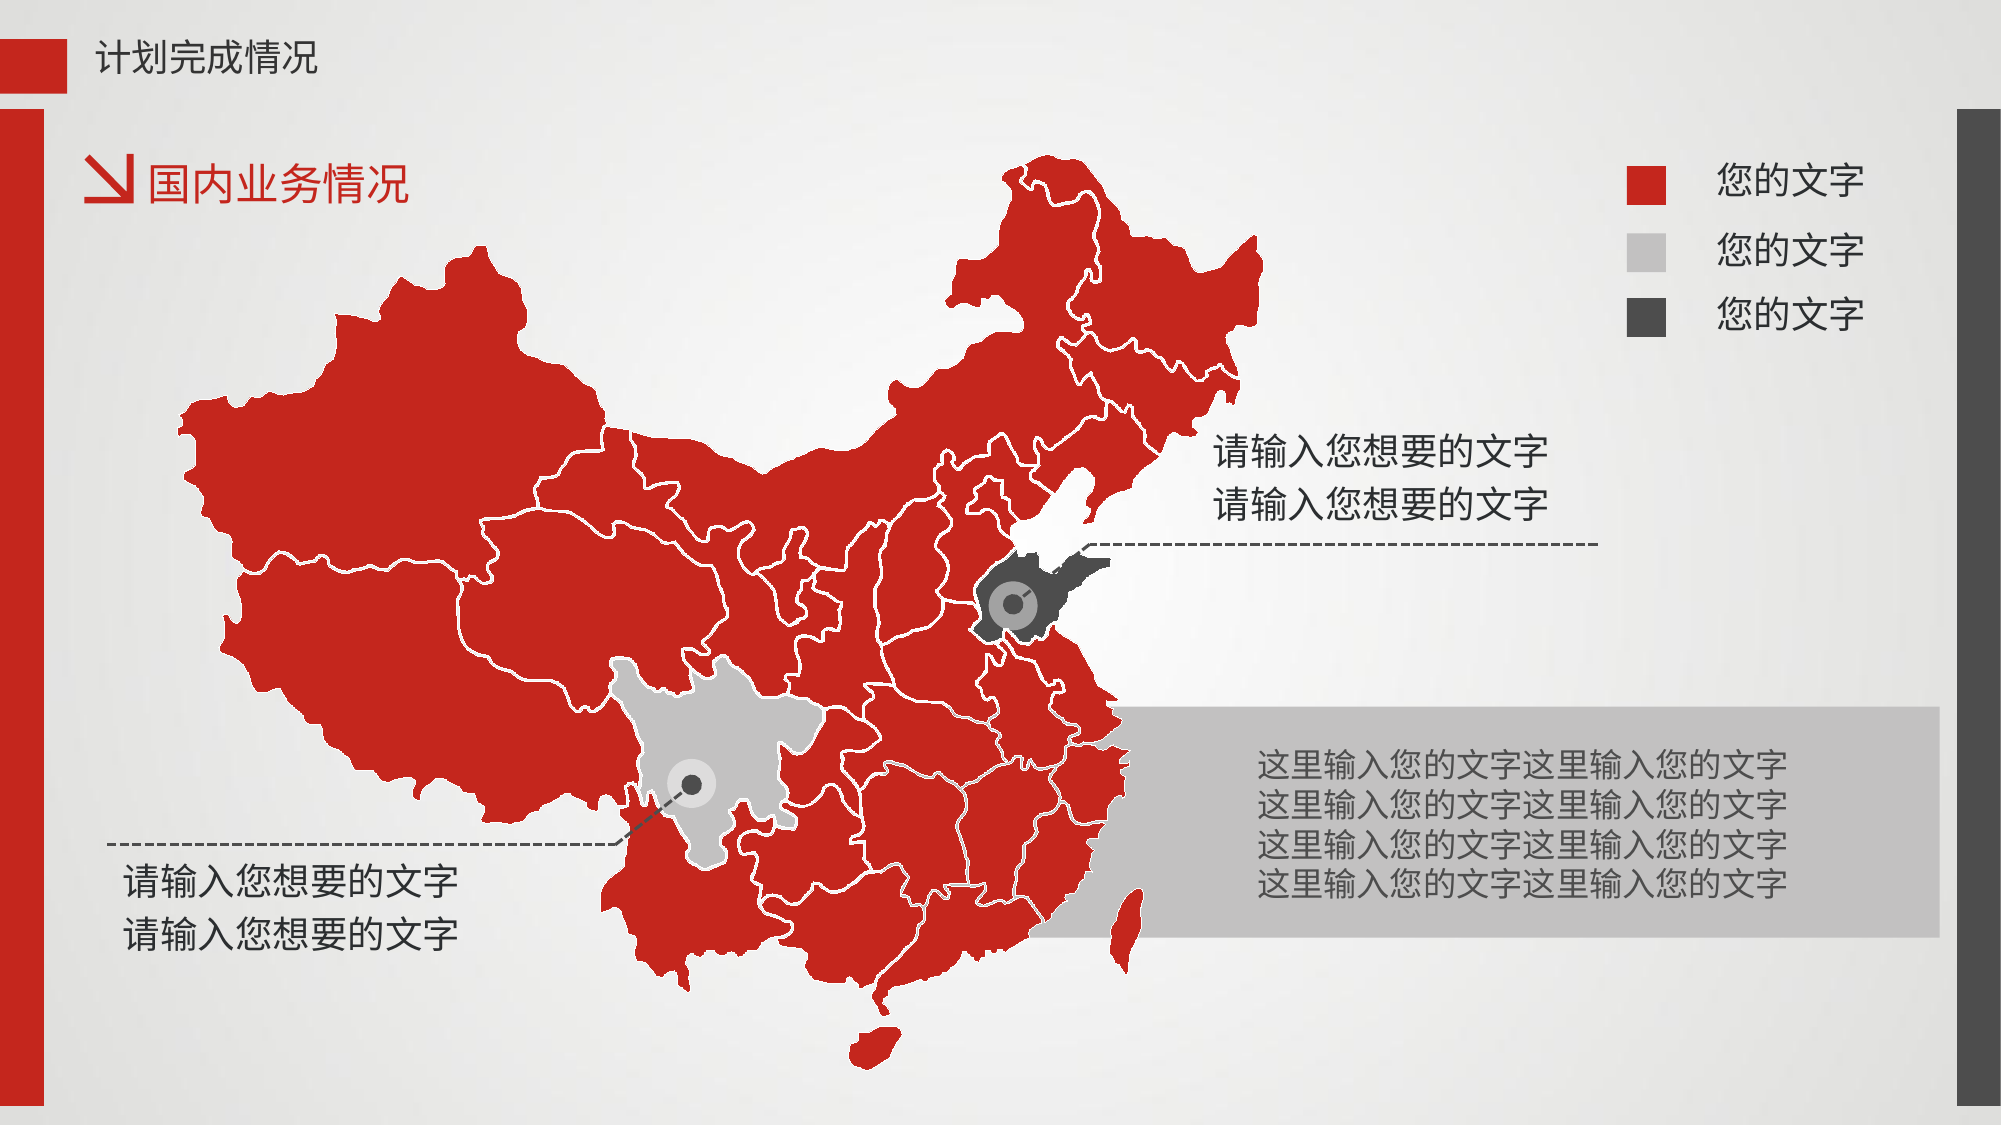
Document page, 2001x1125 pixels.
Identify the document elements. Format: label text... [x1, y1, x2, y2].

text_box [0, 39, 68, 94]
text_box 请输入您想要的文字 [107, 851, 521, 903]
picture [0, 0, 2001, 1125]
text_box [1059, 333, 1241, 454]
text_box 请输入您想要的文字 [107, 903, 521, 964]
text_box [631, 164, 1106, 574]
text_box [1015, 803, 1106, 923]
text_box [977, 640, 1079, 769]
text_box [779, 708, 880, 816]
text_box [84, 153, 132, 204]
text_box 您的文字 [1700, 283, 1928, 344]
text_box [842, 684, 1007, 789]
text_box [1007, 706, 1940, 938]
text_box 这里输入您的文字这里输入您的文字 这里输入您的文字这里输入您的文字 这里输入您的文字这里输入您的文字 这里输入您的文字这里输入您的文字 [1242, 736, 1909, 911]
text_box 您的文字 [1700, 149, 1928, 210]
text_box 您的文字 [1700, 219, 1928, 280]
text_box [458, 509, 727, 711]
text_box [851, 763, 968, 906]
text_box [1050, 744, 1131, 824]
text_box [1626, 166, 1666, 205]
text_box [871, 884, 1042, 1017]
text_box [935, 434, 1052, 606]
text_box [177, 245, 607, 583]
text_box 计划完成情况 [79, 26, 335, 86]
text_box [1018, 639, 1032, 643]
text_box [848, 1026, 903, 1071]
text_box 请输入您想要的文字 [1197, 420, 1611, 473]
text_box [611, 656, 823, 835]
text_box [1626, 233, 1666, 273]
text_box [600, 801, 792, 993]
text_box 国内业务情况 [132, 149, 426, 217]
text_box [761, 865, 924, 989]
text_box [876, 492, 951, 644]
text_box [739, 785, 871, 904]
text_box [1005, 639, 1123, 745]
text_box [968, 477, 1019, 537]
text_box [0, 109, 44, 1106]
text_box [218, 553, 642, 757]
text_box [882, 600, 1005, 723]
text_box [1626, 298, 1666, 337]
text_box [1031, 402, 1160, 525]
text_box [988, 544, 1598, 631]
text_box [106, 758, 717, 846]
text_box [687, 846, 726, 869]
text_box [1109, 888, 1144, 975]
text_box [958, 757, 1060, 906]
text_box [786, 521, 894, 719]
text_box [535, 426, 841, 697]
text_box 请输入您想要的文字 [1197, 473, 1611, 534]
text_box [757, 528, 818, 625]
text_box [972, 578, 999, 643]
text_box [1022, 154, 1264, 381]
text_box [1957, 109, 2001, 1106]
